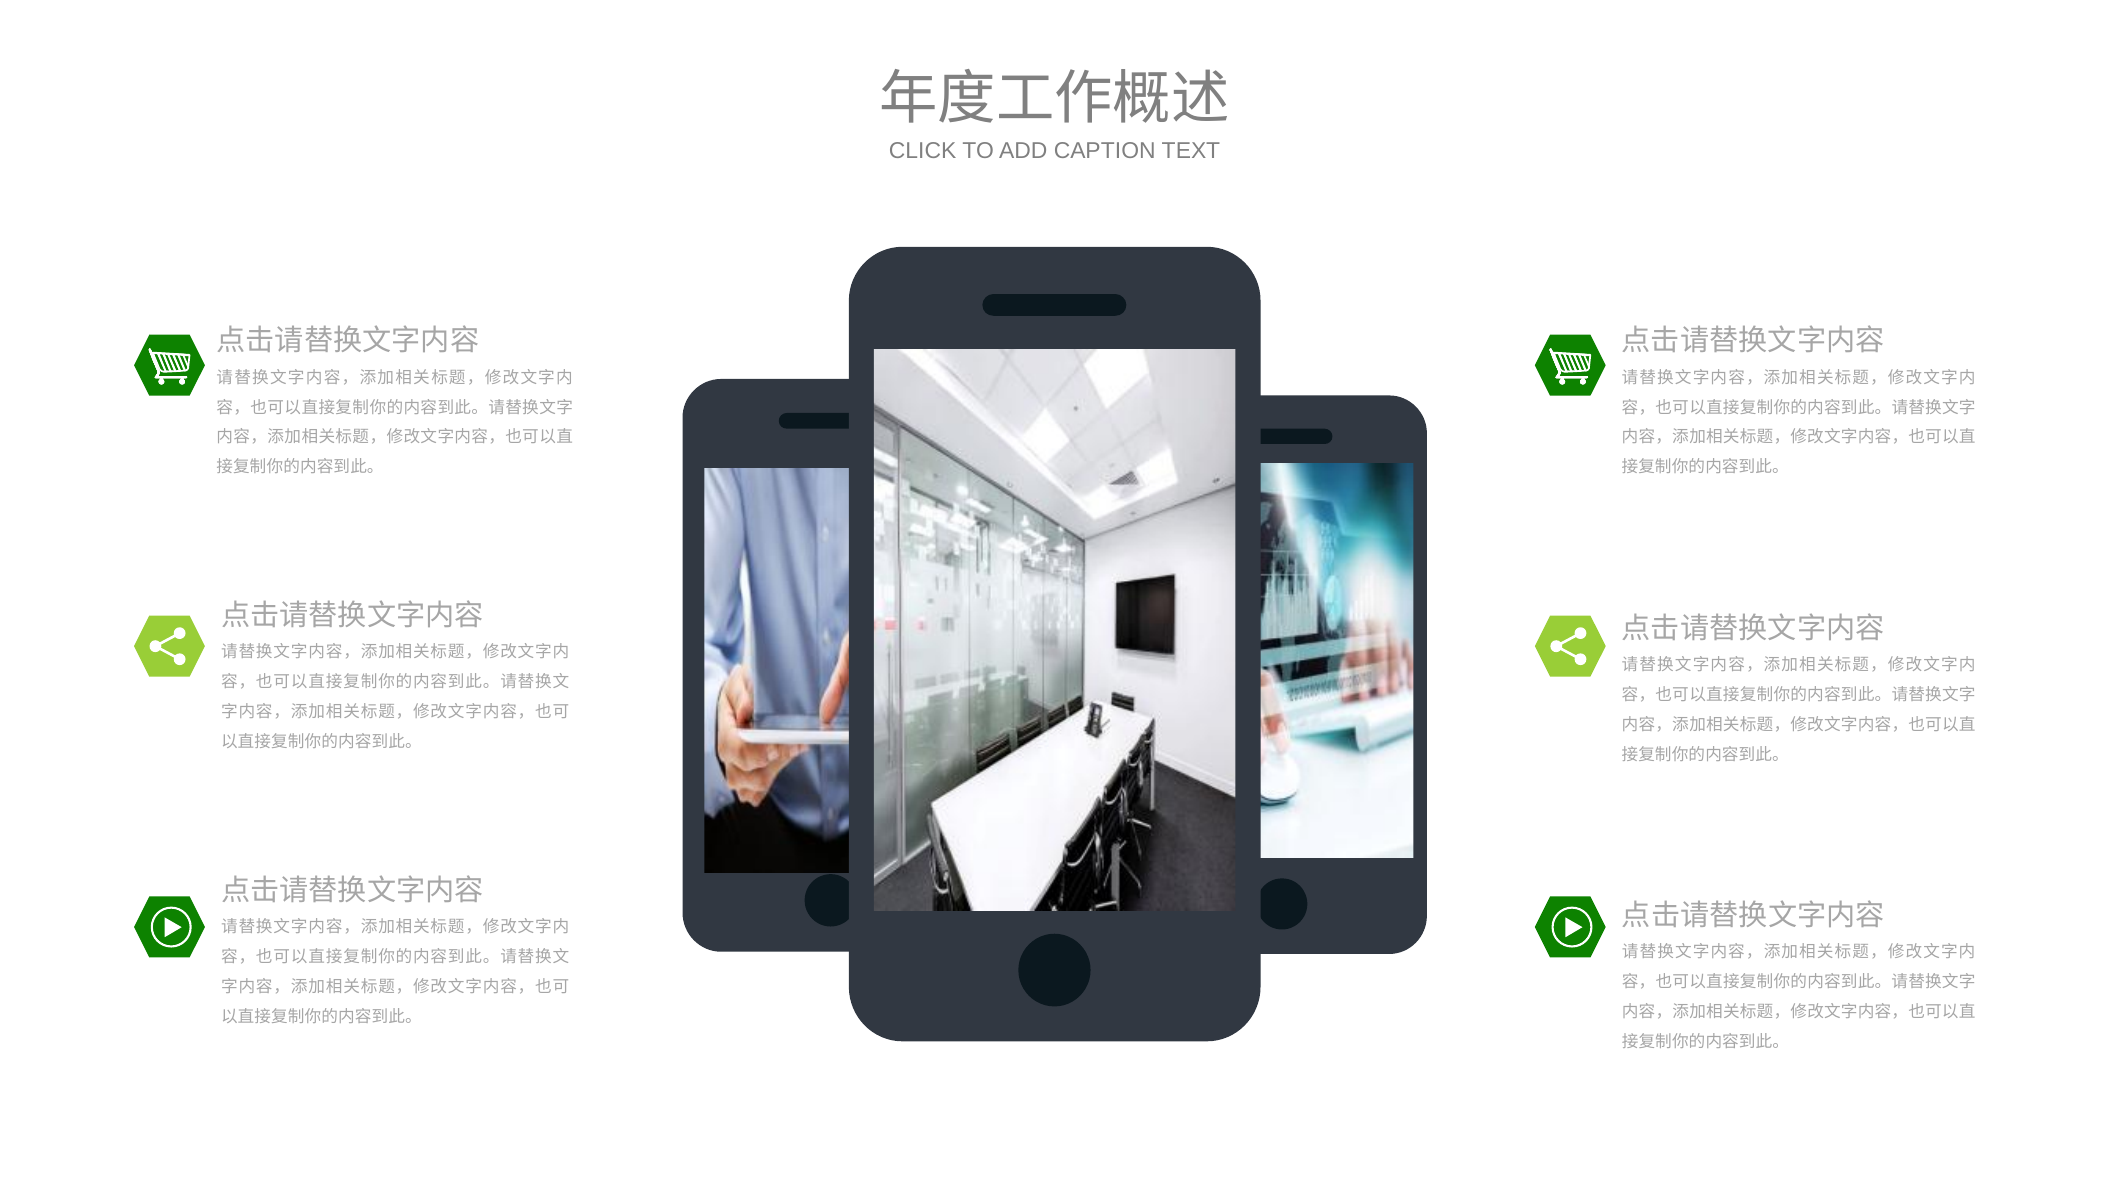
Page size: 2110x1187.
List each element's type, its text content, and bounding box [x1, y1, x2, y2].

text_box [848, 246, 1261, 1042]
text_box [1534, 896, 1606, 958]
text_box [134, 615, 205, 677]
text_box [1261, 378, 1427, 954]
text_box 点击请替换文字内容 请替换文字内容，添加相关标题，修改文字内容，也可以直接复制你的内容到此。请替换文字内容，添加相关标题，修改文字内容，也可以直接复制你的内容到此。 [1621, 896, 1976, 1052]
text_box 点击请替换文字内容 请替换文字内容，添加相关标题，修改文字内容，也可以直接复制你的内容到此。请替换文字内容，添加相关标题，修改文字内容，也可以直接复制你的内容到此。 [221, 871, 570, 1027]
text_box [134, 334, 205, 396]
text_box 点击请替换文字内容 请替换文字内容，添加相关标题，修改文字内容，也可以直接复制你的内容到此。请替换文字内容，添加相关标题，修改文字内容，也可以直接复制你的内容到此。 [1621, 608, 1976, 764]
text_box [1534, 334, 1606, 396]
text_box 点击请替换文字内容 请替换文字内容，添加相关标题，修改文字内容，也可以直接复制你的内容到此。请替换文字内容，添加相关标题，修改文字内容，也可以直接复制你的内容到此。 [221, 596, 570, 752]
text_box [682, 378, 848, 954]
text_box 点击请替换文字内容 请替换文字内容，添加相关标题，修改文字内容，也可以直接复制你的内容到此。请替换文字内容，添加相关标题，修改文字内容，也可以直接复制你的内容到此。 [1621, 321, 1976, 477]
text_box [134, 896, 205, 958]
text_box CLICK TO ADD CAPTION TEXT [865, 135, 1245, 163]
text_box 年度工作概述 [865, 60, 1245, 131]
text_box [1534, 615, 1606, 677]
text_box 点击请替换文字内容 请替换文字内容，添加相关标题，修改文字内容，也可以直接复制你的内容到此。请替换文字内容，添加相关标题，修改文字内容，也可以直接复制你的内容到此。 [216, 321, 574, 477]
